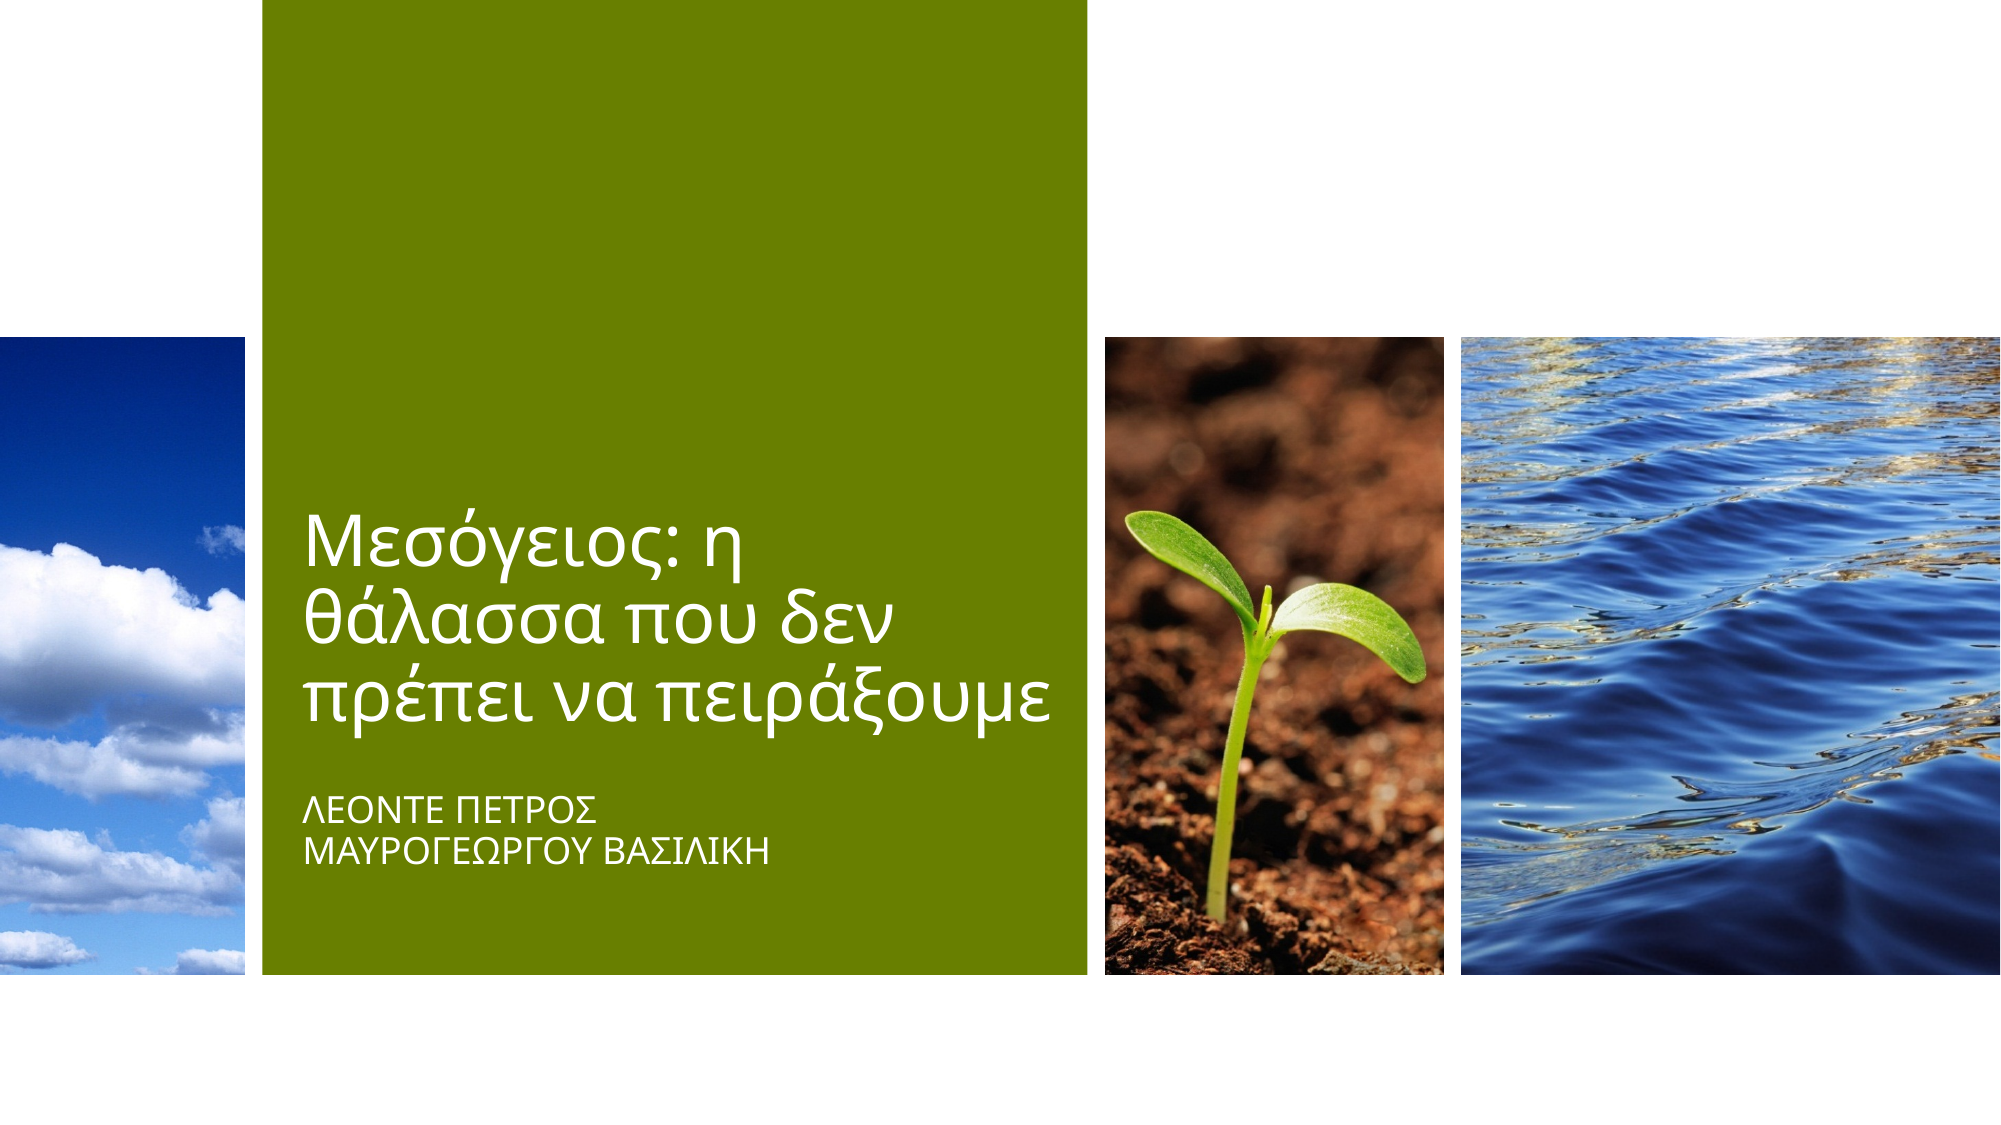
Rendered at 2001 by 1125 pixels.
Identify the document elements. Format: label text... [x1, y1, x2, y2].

title Μεσόγειος: η θάλασσα που δεν πρέπει να πειράξουμε [287, 495, 1083, 745]
picture [0, 337, 245, 975]
subtitle ΛΕΟΝΤΕ ΠΕΤΡΟΣ ΜΑΥΡΟΓΕΩΡΓΟΥ ΒΑΣΙΛΙΚΗ [287, 784, 1083, 957]
picture [1461, 337, 2001, 975]
picture [1105, 337, 1444, 975]
